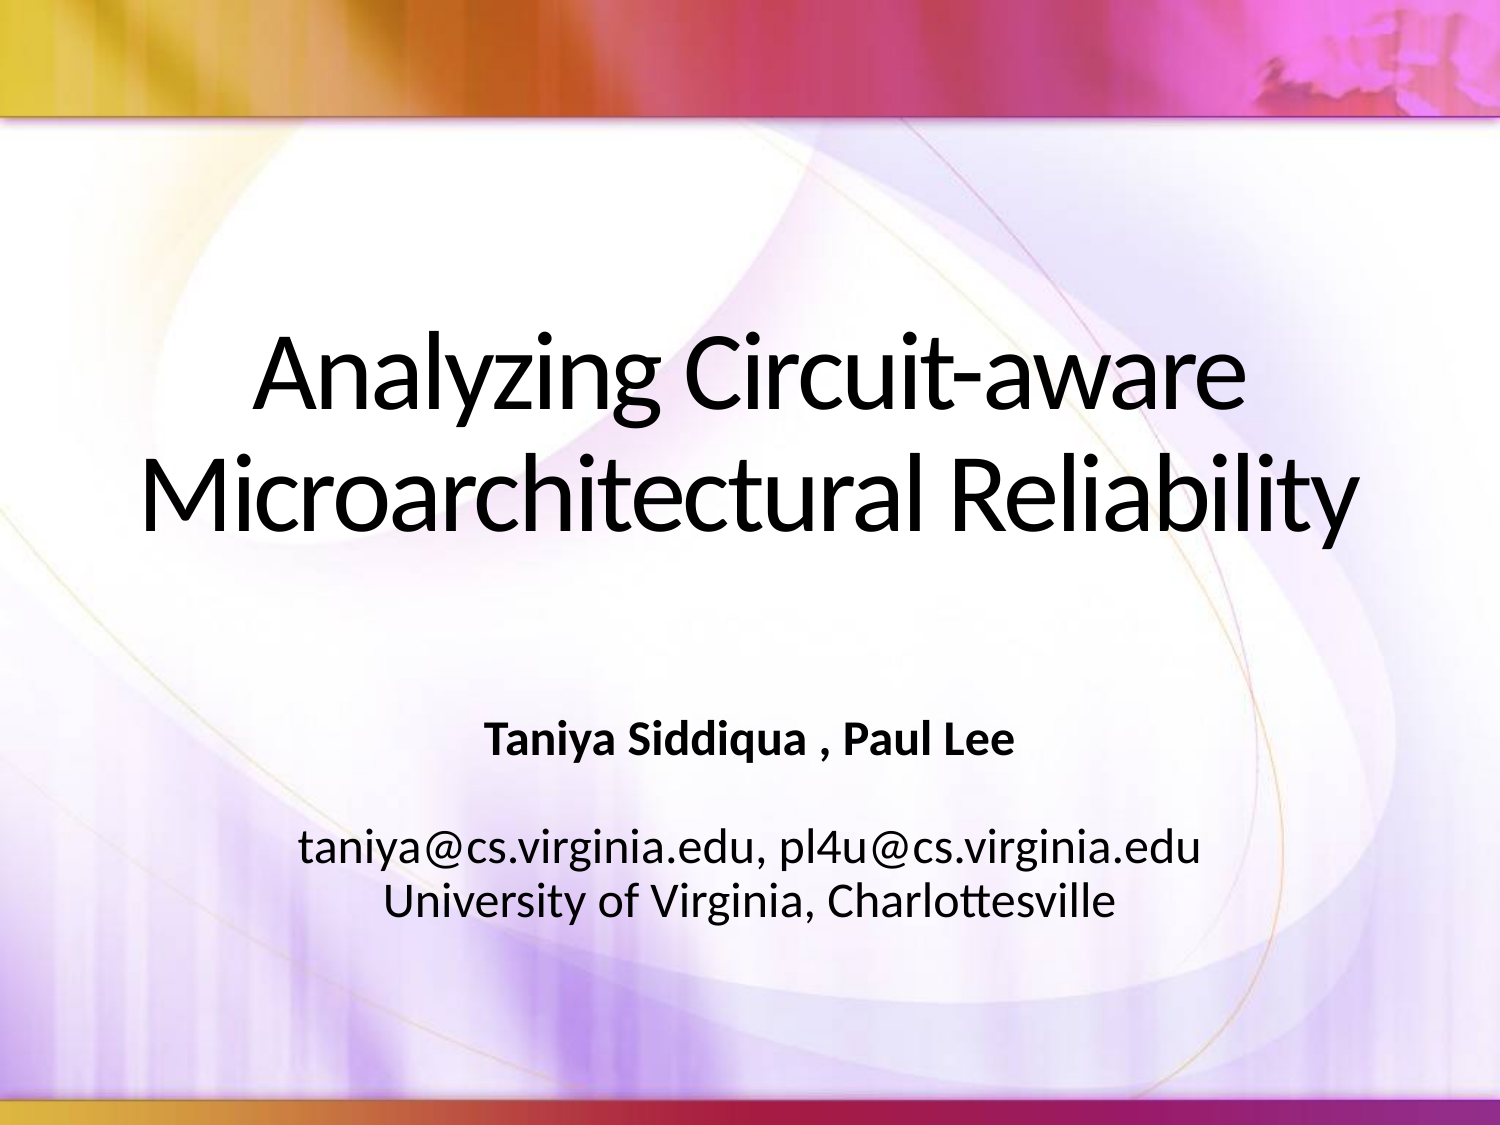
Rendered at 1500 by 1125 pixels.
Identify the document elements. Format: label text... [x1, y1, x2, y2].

picture [0, 0, 1500, 1125]
title Analyzing Circuit-aware Microarchitectural Reliability [119, 312, 1380, 563]
subtitle Taniya Siddiqua , Paul Lee taniya@cs.virginia.edu, pl4u@cs.virginia.edu University of Virginia, Charlottesville [119, 712, 1380, 938]
